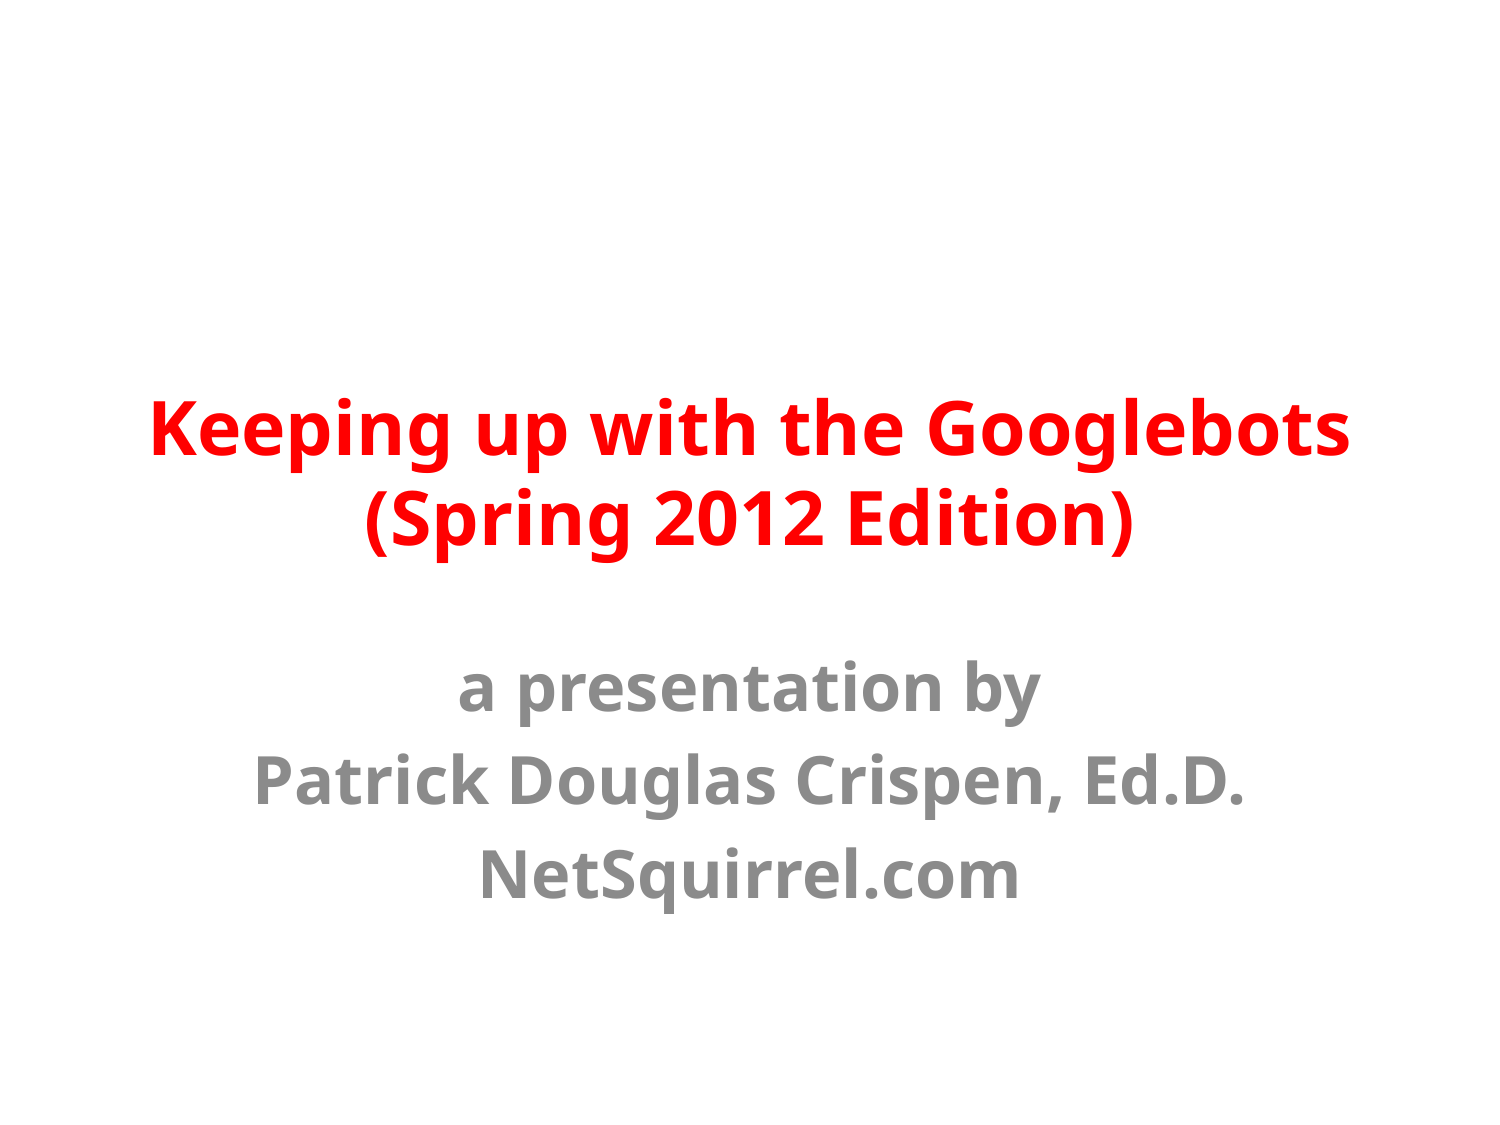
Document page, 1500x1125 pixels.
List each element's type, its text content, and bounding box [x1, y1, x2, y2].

subtitle a presentation by Patrick Douglas Crispen, Ed.D. NetSquirrel.com [225, 637, 1275, 925]
title Keeping up with the Googlebots (Spring 2012 Edition) [112, 349, 1388, 591]
